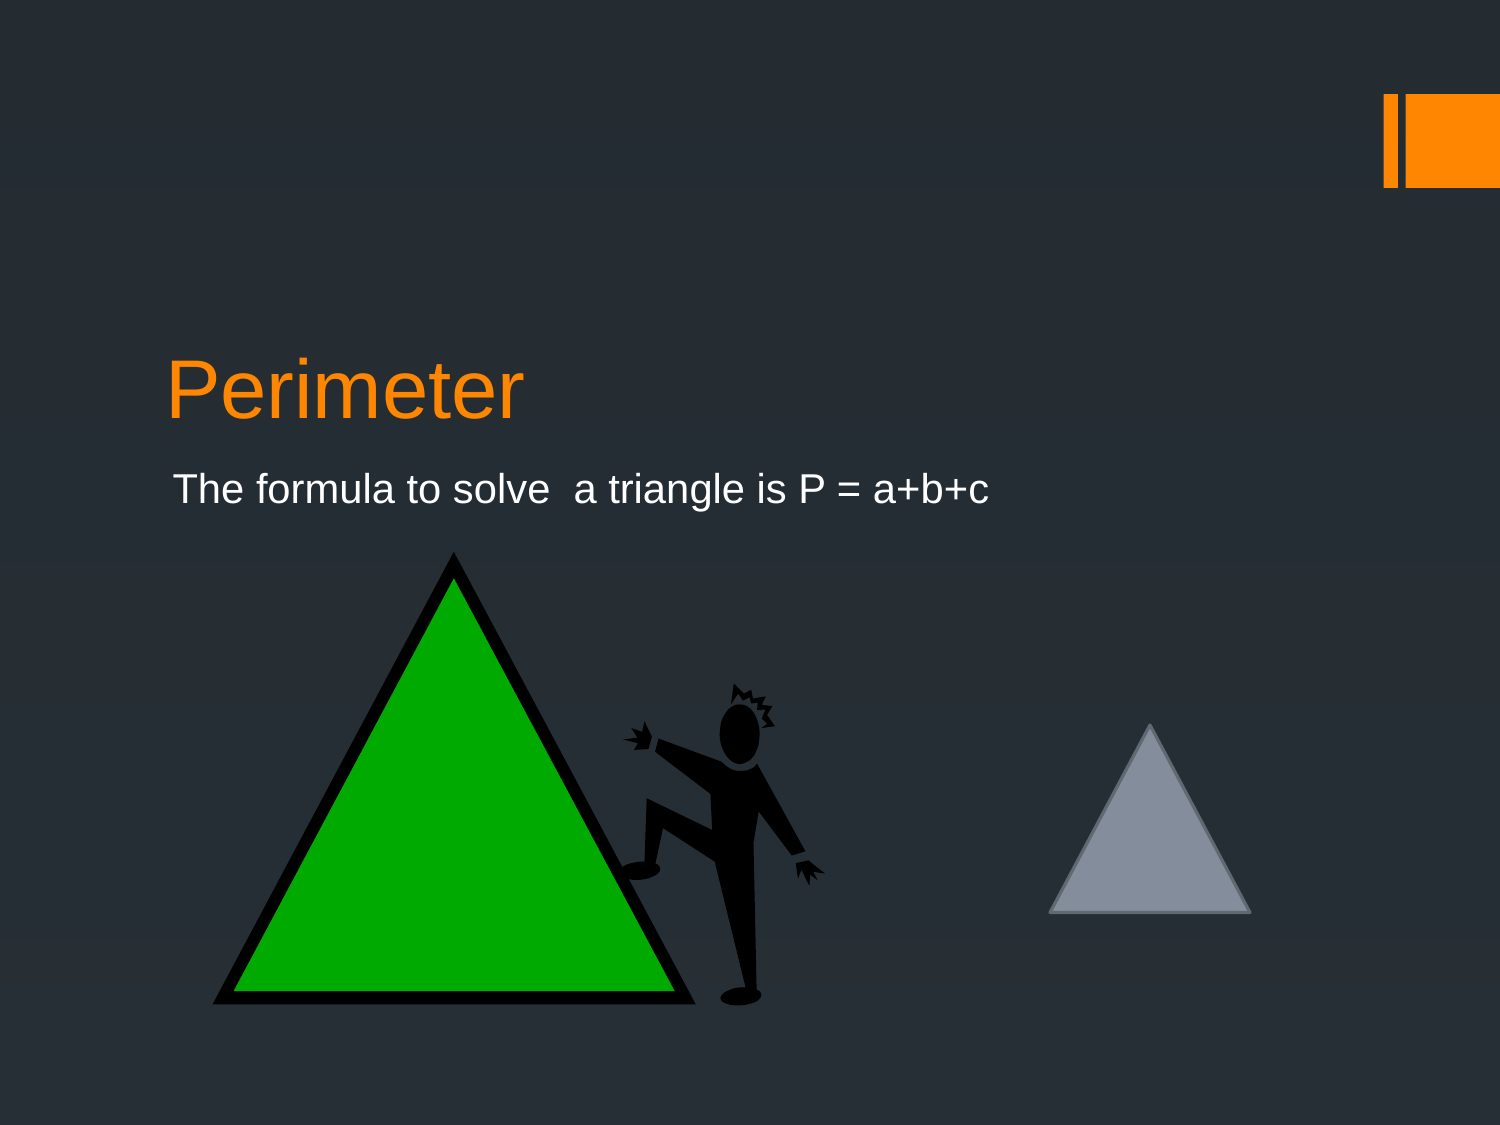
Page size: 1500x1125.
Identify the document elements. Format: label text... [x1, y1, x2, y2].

list The formula to solve a triangle is P = a+b+c [150, 454, 1350, 1035]
title Perimeter [150, 253, 1350, 443]
text_box [1048, 723, 1252, 915]
picture [211, 551, 826, 1007]
